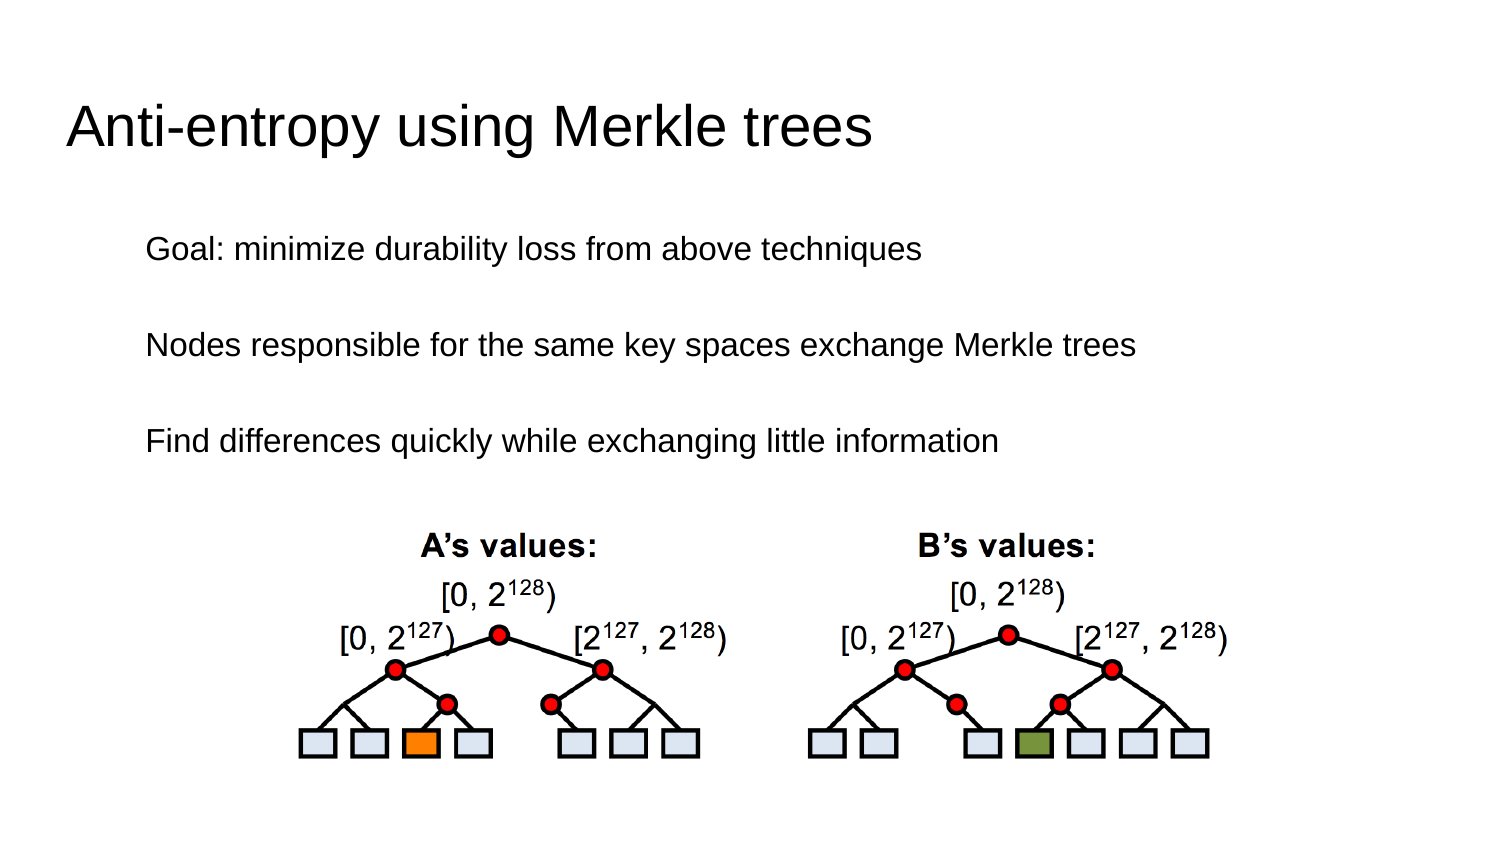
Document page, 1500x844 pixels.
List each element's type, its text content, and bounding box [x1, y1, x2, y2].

list Goal: minimize durability loss from above techniques Nodes responsible for the same key spaces exchange Merkle trees Find differences quickly while exchanging little information [130, 206, 1285, 477]
title Anti-entropy using Merkle trees [51, 72, 1449, 167]
picture [247, 503, 1253, 772]
